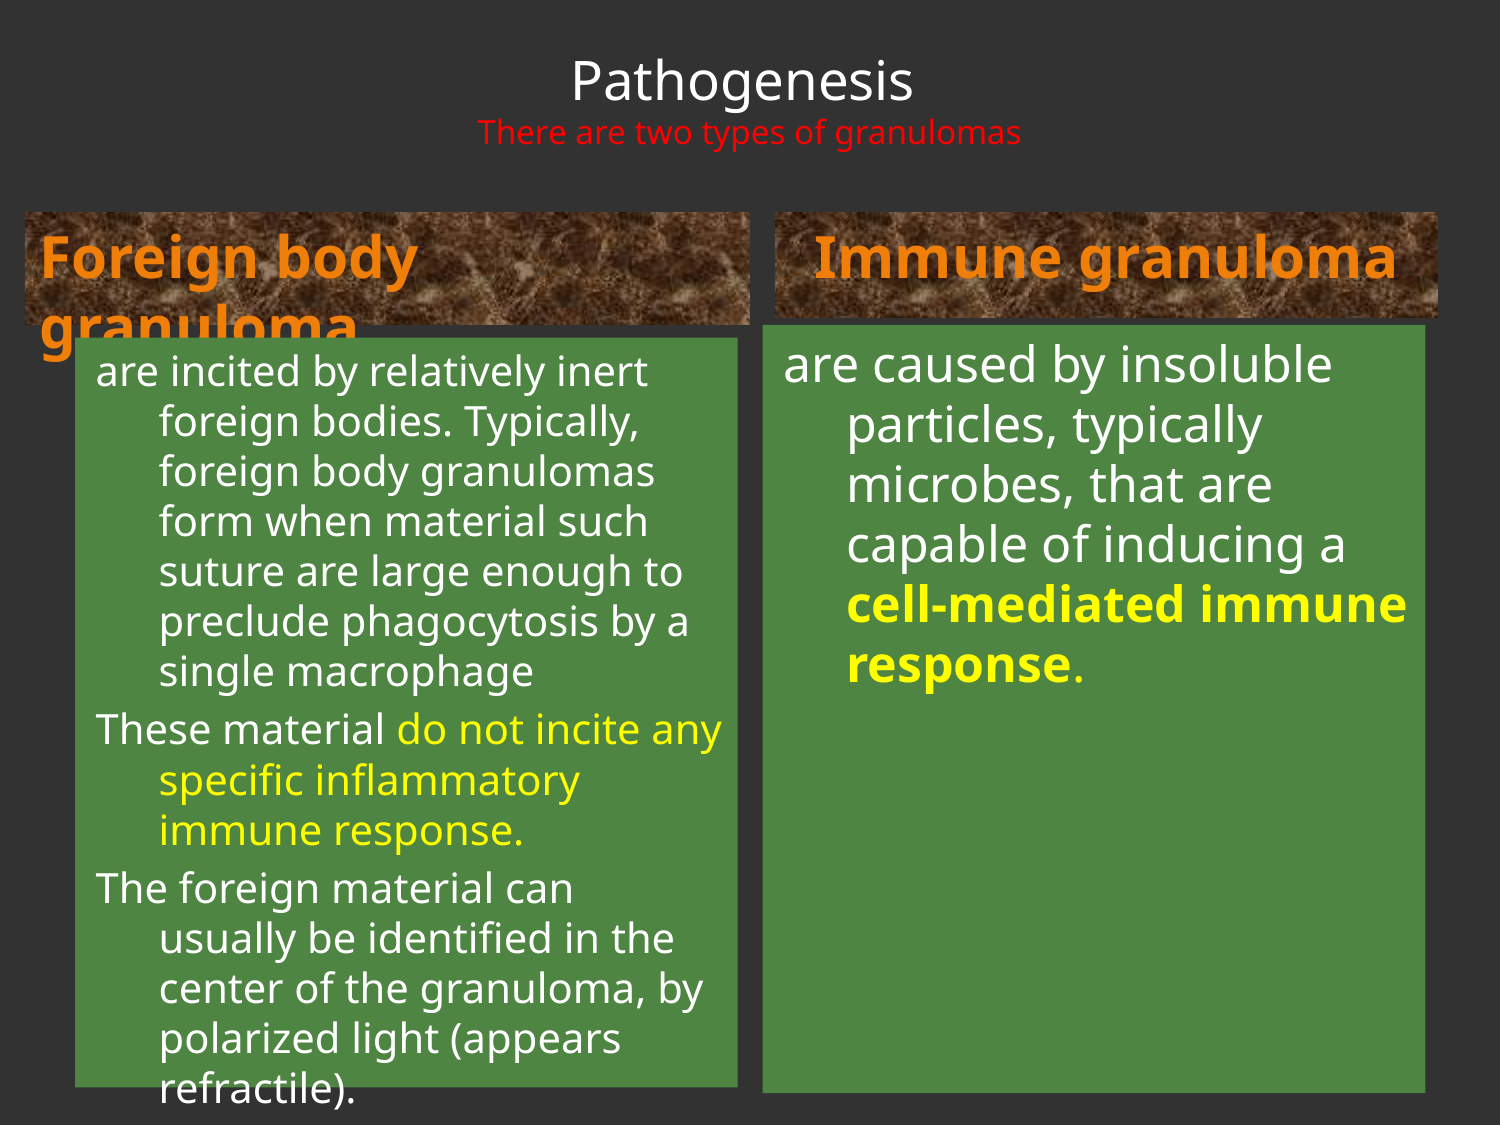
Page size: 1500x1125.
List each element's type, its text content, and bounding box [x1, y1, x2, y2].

list are incited by relatively inert foreign bodies. Typically, foreign body granulomas form when material such suture are large enough to preclude phagocytosis by a single macrophage These material do not incite any specific inflammatory immune response. The foreign material can usually be identified in the center of the granuloma, by polarized light (appears refractile). [75, 337, 738, 1088]
list are caused by insoluble particles, typically microbes, that are capable of inducing a cell-mediated immune response. [762, 324, 1426, 1094]
list Foreign body granuloma [24, 212, 750, 325]
list Immune granuloma [774, 212, 1438, 318]
title Pathogenesis There are two types of granulomas [75, 37, 1425, 225]
